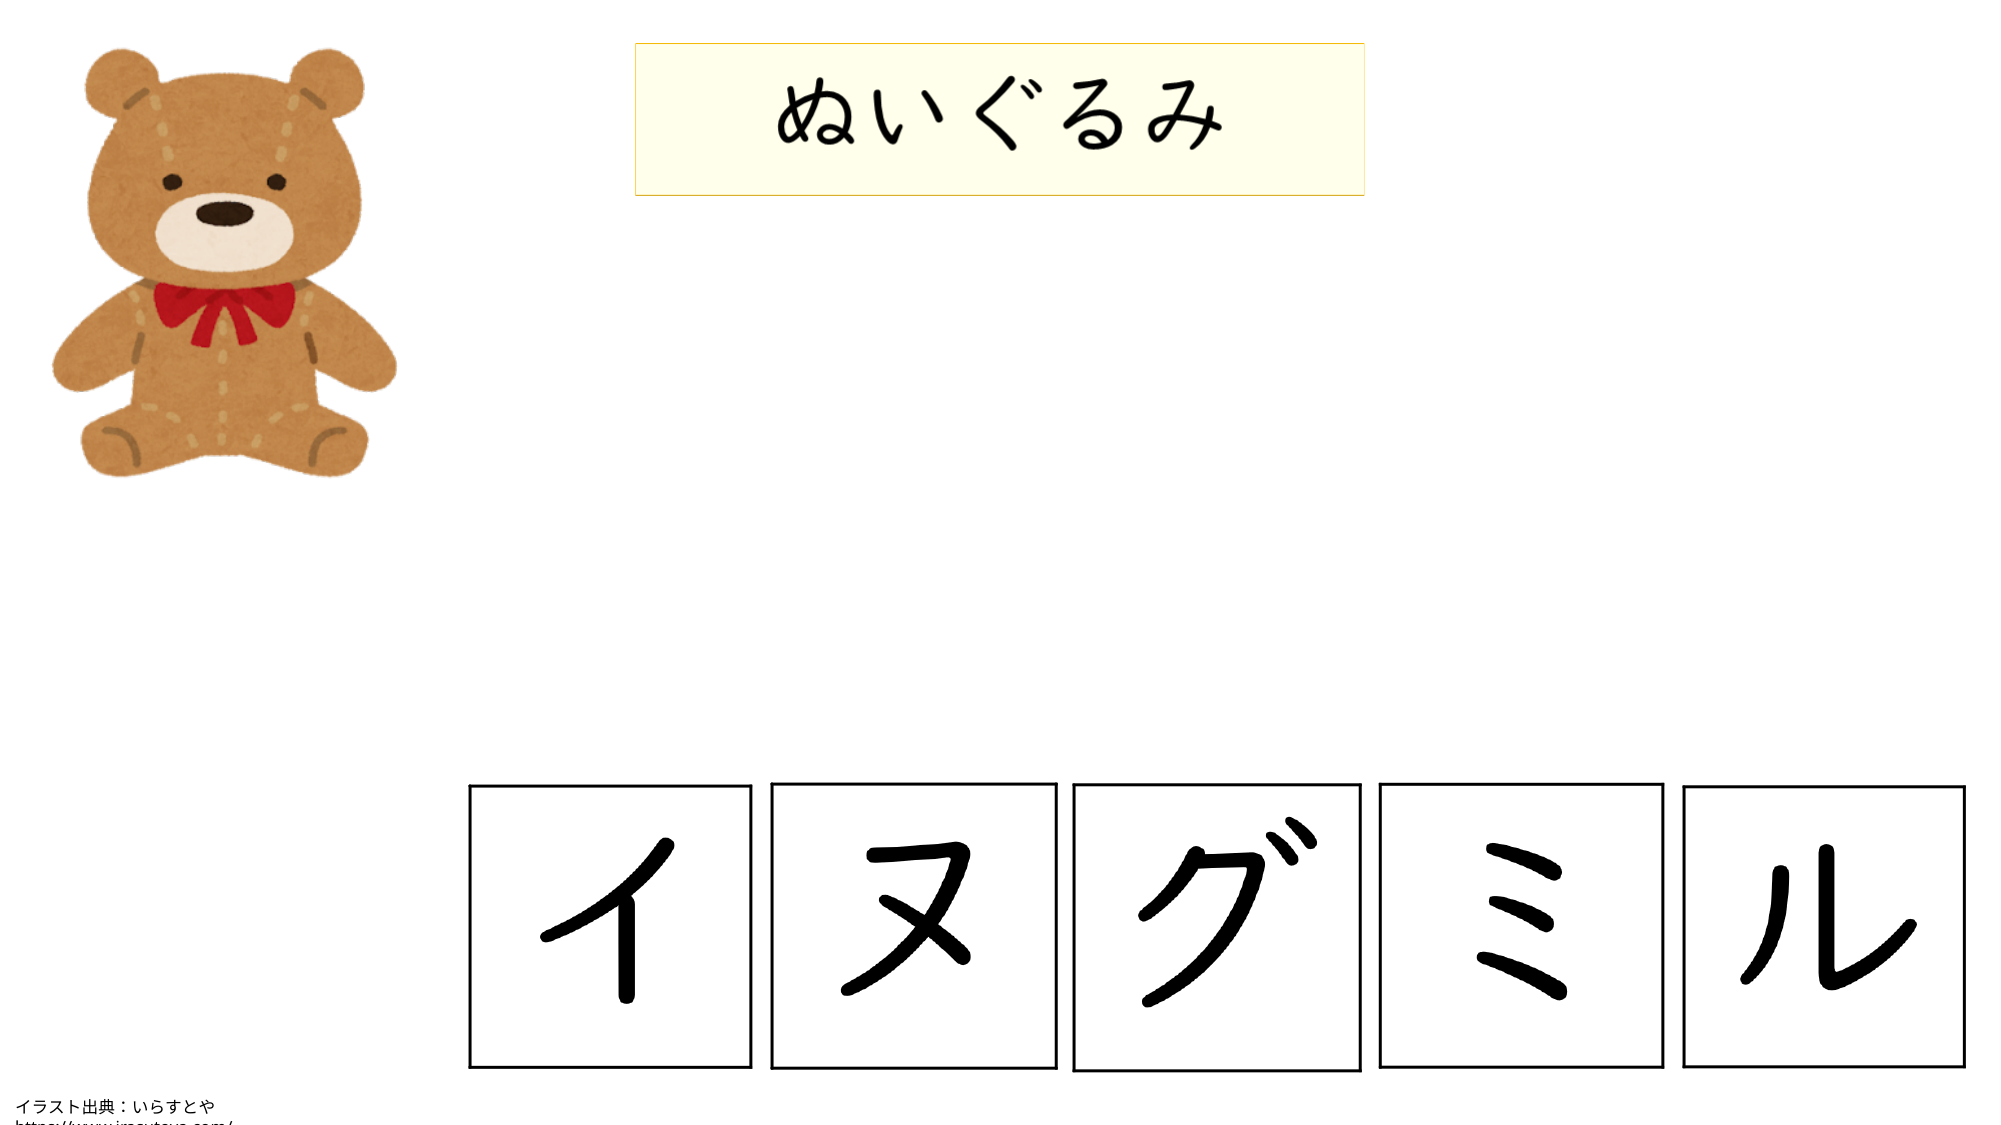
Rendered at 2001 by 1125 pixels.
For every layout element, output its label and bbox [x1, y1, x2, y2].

picture [1375, 779, 1668, 1070]
picture [635, 36, 1365, 204]
list [33, 36, 410, 489]
picture [1071, 780, 1363, 1073]
picture [768, 781, 1059, 1071]
picture [464, 780, 756, 1072]
picture [1679, 780, 1968, 1071]
